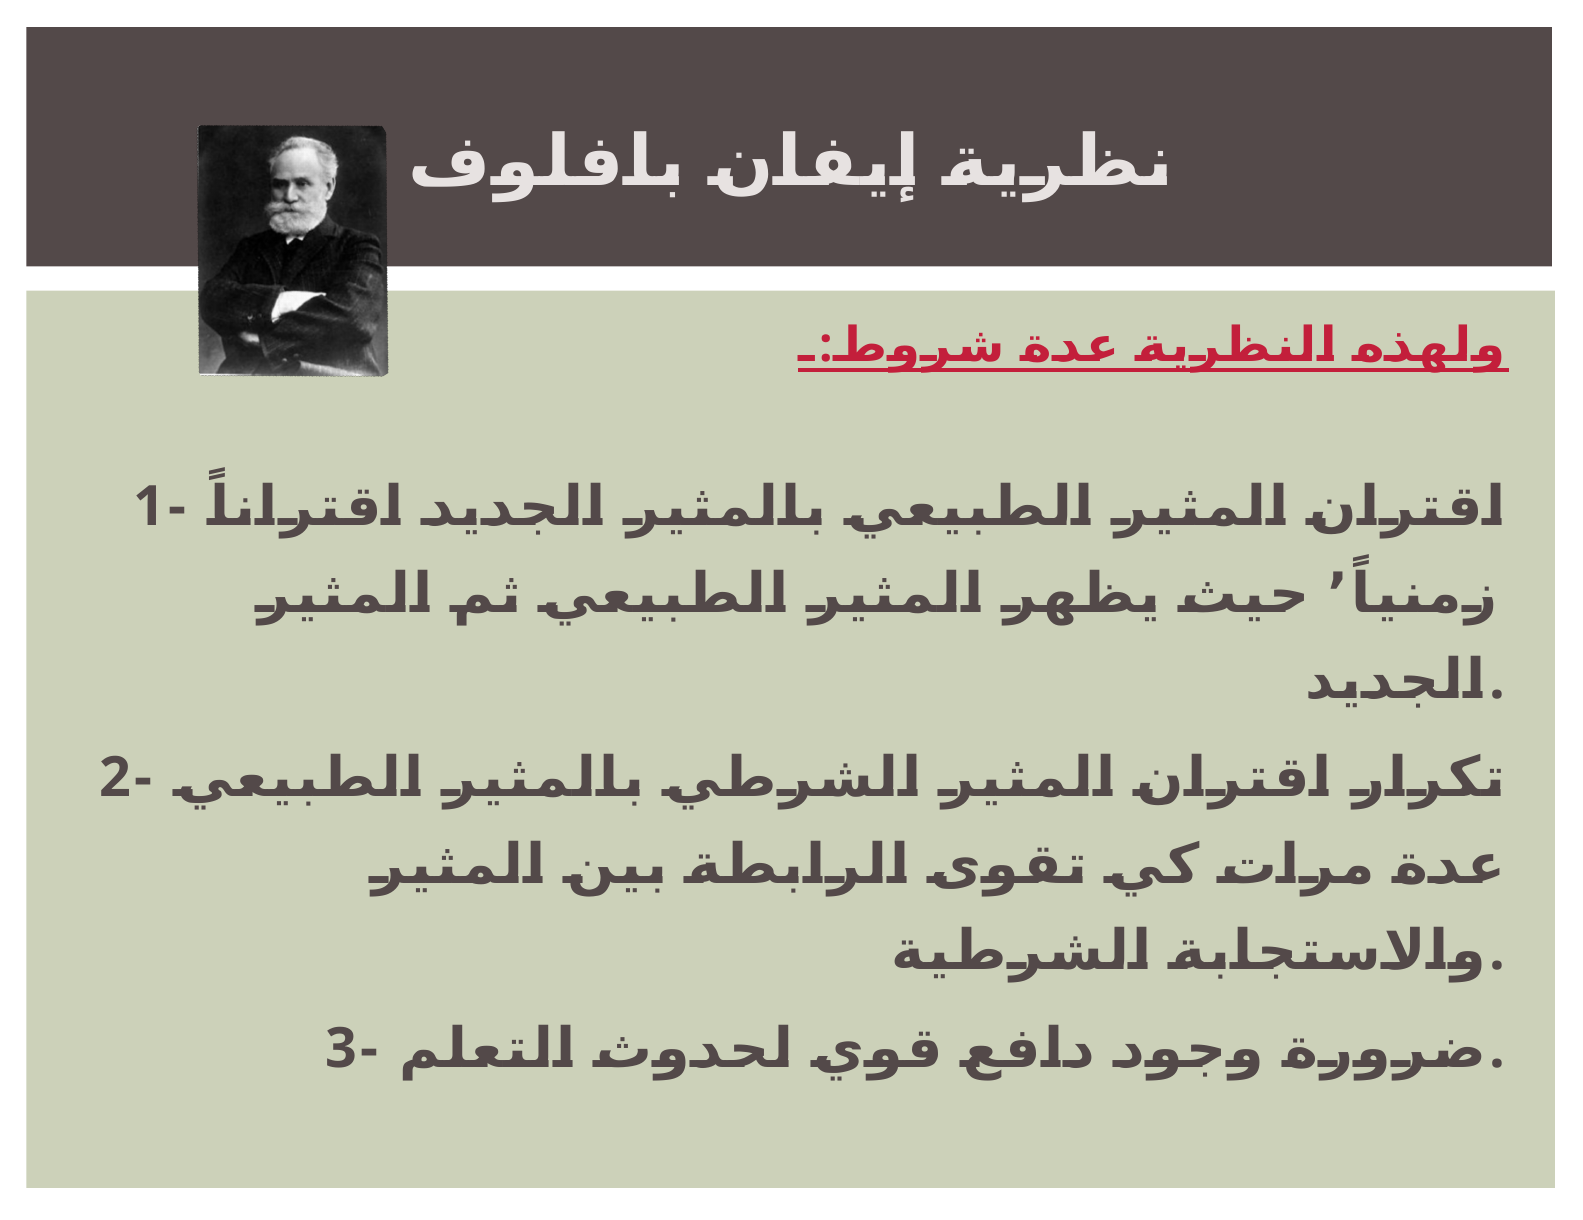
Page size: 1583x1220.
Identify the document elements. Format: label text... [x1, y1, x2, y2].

picture [147, 95, 435, 407]
title نظرية إيفان بافلوف [65, 63, 1517, 251]
list ولهذه النظرية عدة شروط:ـ 1- اقتران المثير الطبيعي بالمثير الجديد اقتراناً زمنياً٬ حيث يظهر المثير الطبيعي ثم المثير الجديد. 2- تكرار اقتران المثير الشرطي بالمثير الطبيعي عدة مرات كي تقوى الرابطة بين المثير والاستجابة الشرطية. 3- ضرورة وجود دافع قوي لحدوث التعلم. [65, 305, 1522, 1090]
